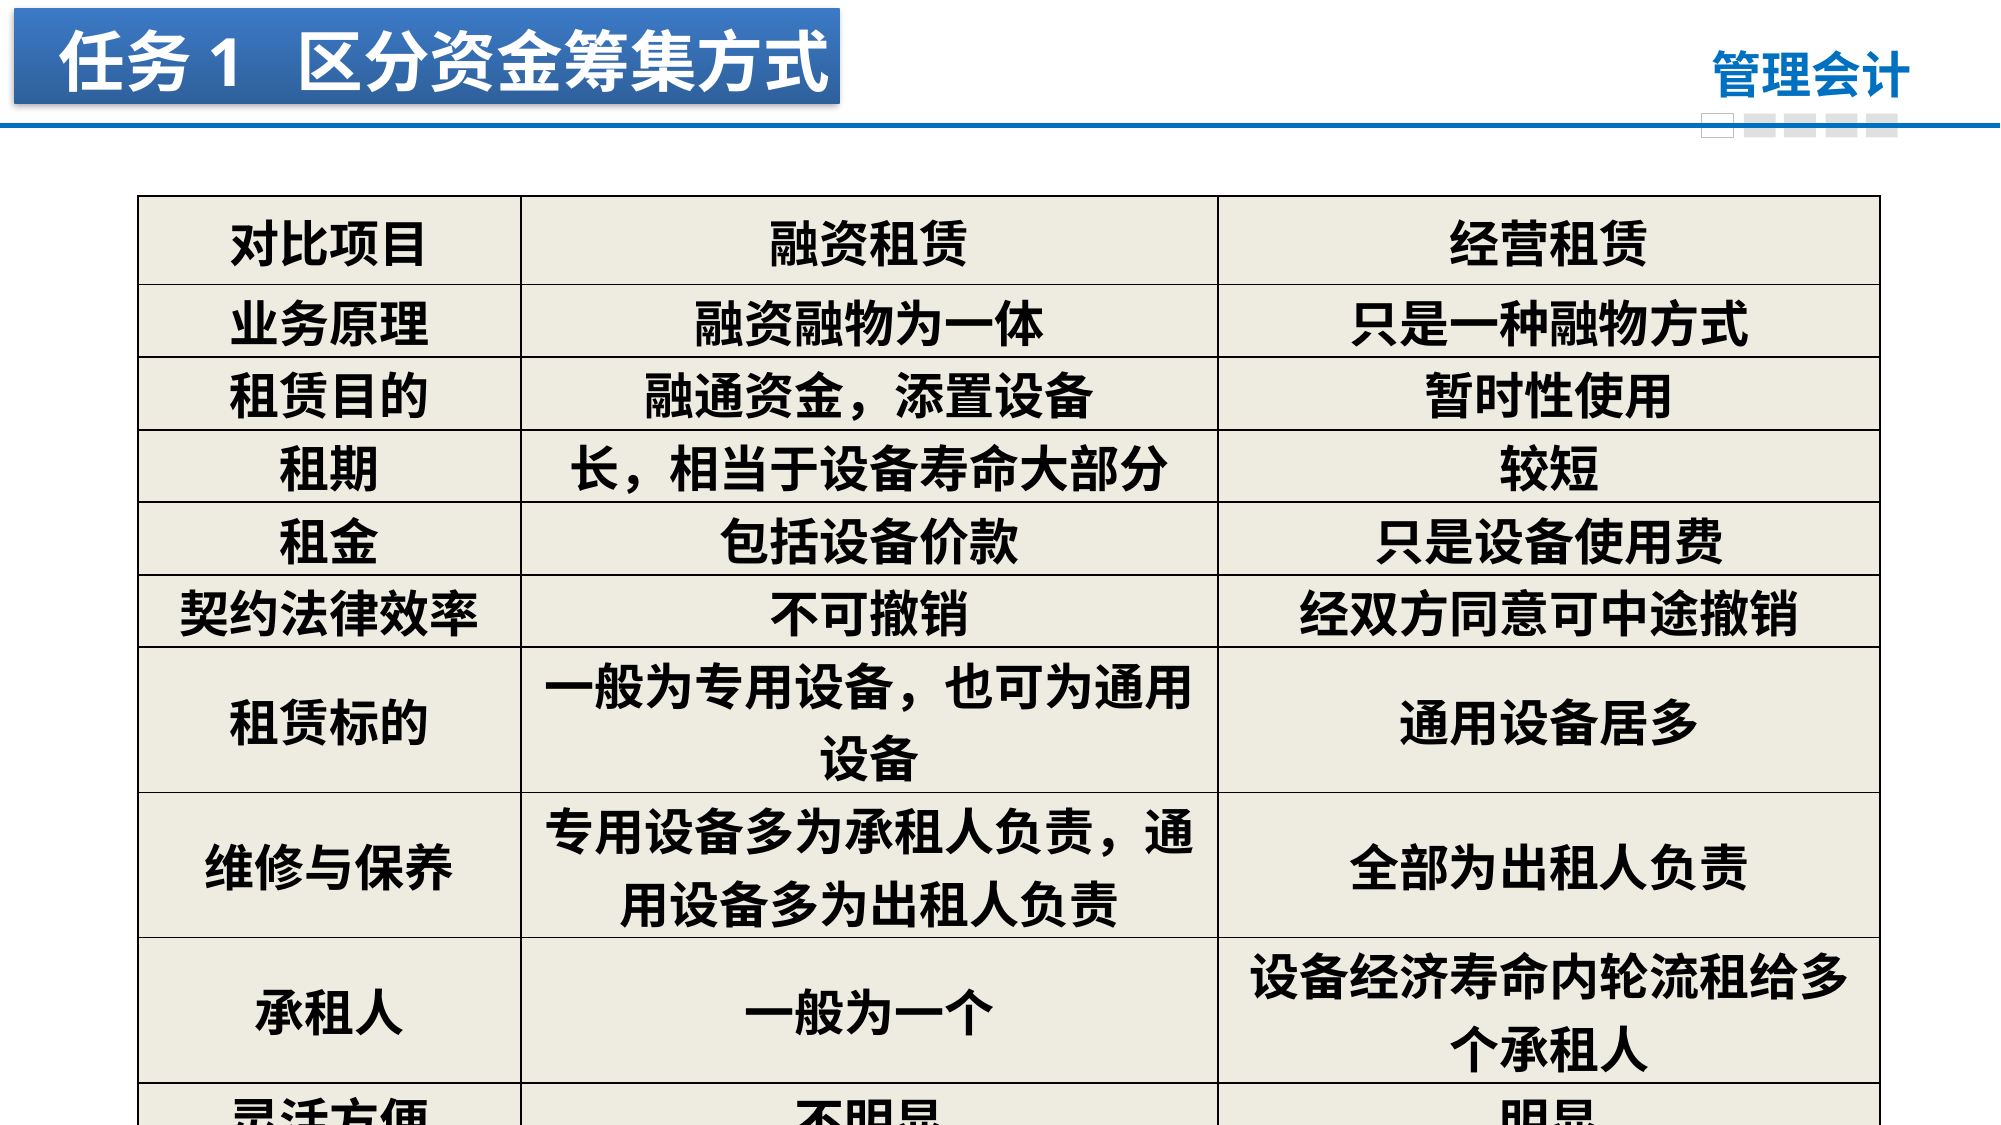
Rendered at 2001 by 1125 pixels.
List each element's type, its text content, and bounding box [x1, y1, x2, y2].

table_cell 租赁标的 [139, 648, 520, 792]
table_cell 专用设备多为承租人负责，通用设备多为出租人负责 [522, 793, 1217, 937]
table_cell 包括设备价款 [522, 503, 1217, 574]
table_cell 一般为专用设备，也可为通用设备 [522, 648, 1217, 792]
table_cell 全部为出租人负责 [1219, 793, 1879, 937]
table_cell 较短 [1219, 431, 1879, 501]
table_cell 暂时性使用 [1219, 358, 1879, 429]
table_header 融资租赁 [522, 197, 1217, 284]
table_cell 不明显 [522, 1084, 1217, 1125]
table_cell 融资融物为一体 [522, 285, 1217, 356]
table_cell 设备经济寿命内轮流租给多个承租人 [1219, 938, 1879, 1082]
table_cell 承租人 [139, 938, 520, 1082]
table_cell 租期 [139, 431, 520, 501]
table_cell 灵活方便 [139, 1084, 520, 1125]
table_cell 只是设备使用费 [1219, 503, 1879, 574]
table_cell 契约法律效率 [139, 576, 520, 646]
table_cell 租金 [139, 503, 520, 574]
table_cell 明显 [1219, 1084, 1879, 1125]
table_cell 通用设备居多 [1219, 648, 1879, 792]
table_cell 长，相当于设备寿命大部分 [522, 431, 1217, 501]
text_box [14, 7, 859, 109]
table_cell 业务原理 [139, 285, 520, 356]
table_header 经营租赁 [1219, 197, 1879, 284]
table_cell 只是一种融物方式 [1219, 285, 1879, 356]
table_cell 租赁目的 [139, 358, 520, 429]
table_cell 维修与保养 [139, 793, 520, 937]
table_cell 经双方同意可中途撤销 [1219, 576, 1879, 646]
table_cell 不可撤销 [522, 576, 1217, 646]
table_header 对比项目 [139, 197, 520, 284]
table_cell 一般为一个 [522, 938, 1217, 1082]
table_cell 融通资金，添置设备 [522, 358, 1217, 429]
